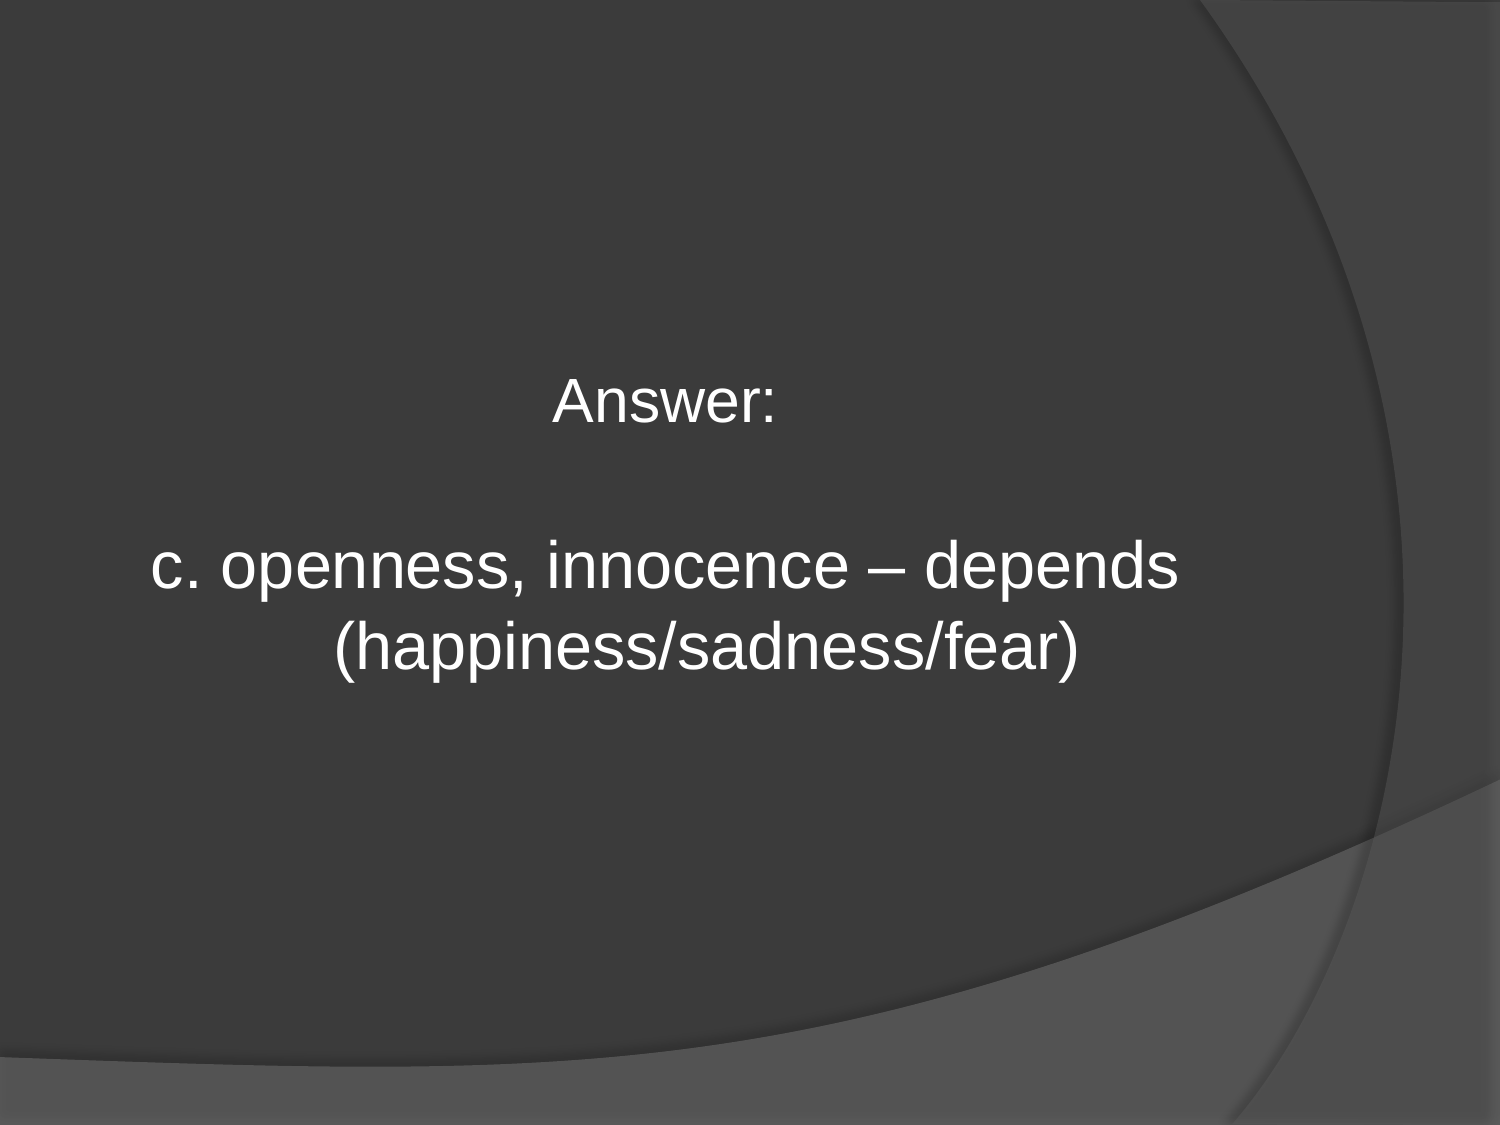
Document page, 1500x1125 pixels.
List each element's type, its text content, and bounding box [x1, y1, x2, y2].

text_box Answer: c. openness, innocence – depends (happiness/sadness/fear) [50, 149, 1275, 893]
